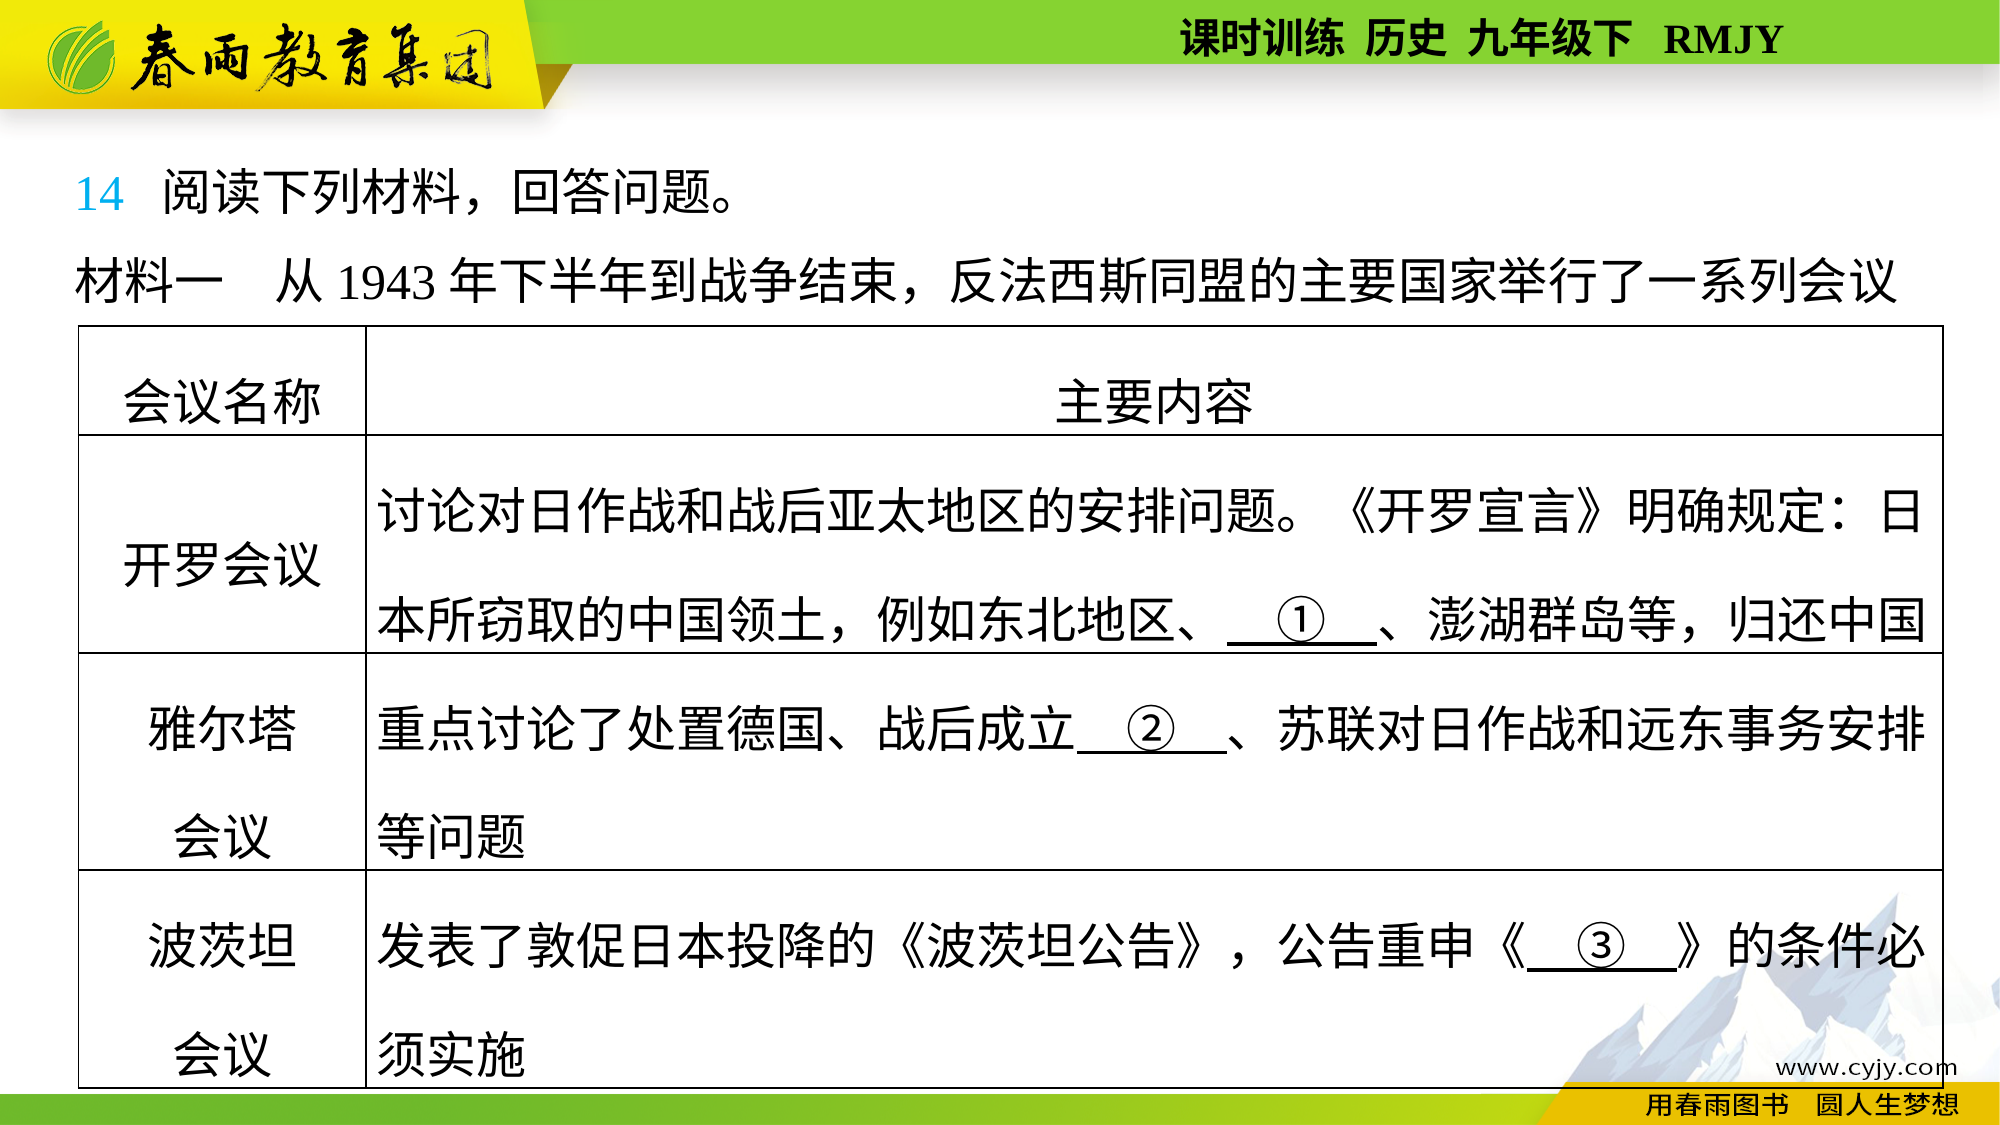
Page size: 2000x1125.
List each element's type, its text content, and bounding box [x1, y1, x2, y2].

table_header 会议名称 [79, 327, 365, 434]
table_cell 开罗会议 [79, 436, 365, 652]
table_header 主要内容 [367, 327, 1942, 434]
list 14 阅读下列材料，回答问题。 材料一 从1943年下半年到战争结束，反法西斯同盟的主要国家举行了一系列会议 [59, 122, 1944, 320]
table_cell 讨论对日作战和战后亚太地区的安排问题。《开罗宣言》明确规定：日本所窃取的中国领土，例如东北地区、 ① 、澎湖群岛等，归还中国 [367, 436, 1942, 652]
table_cell 雅尔塔 会议 [79, 654, 365, 869]
picture [0, 0, 2000, 1125]
table_cell 发表了敦促日本投降的《波茨坦公告》，公告重申《 ③ 》的条件必须实施 [367, 871, 1942, 1087]
table_cell 波茨坦 会议 [79, 871, 365, 1087]
table_cell 重点讨论了处置德国、战后成立 ② 、苏联对日作战和远东事务安排等问题 [367, 654, 1942, 869]
